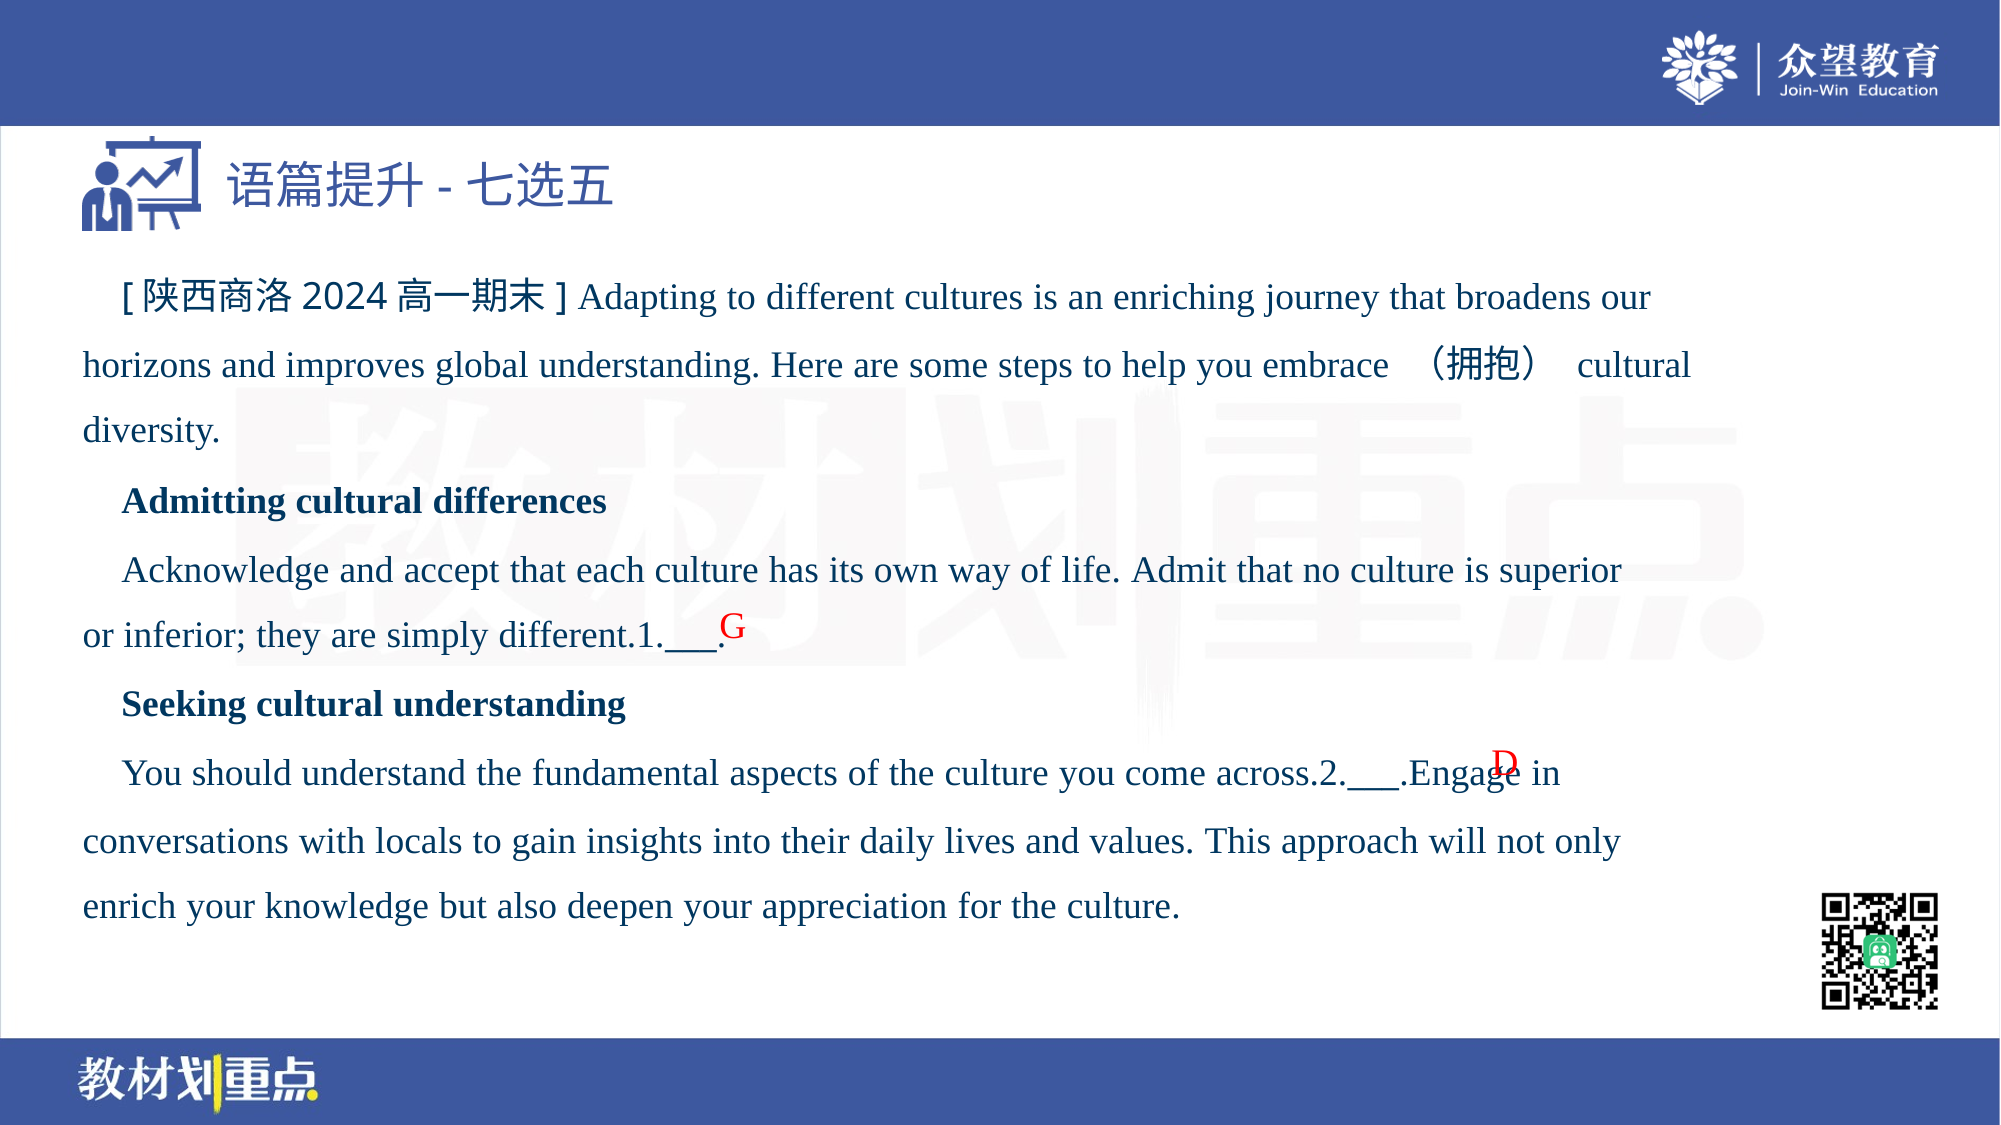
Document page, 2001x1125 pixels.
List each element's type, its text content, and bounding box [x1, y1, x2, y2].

text_box D [1477, 718, 1532, 777]
text_box Seeking cultural understanding You should understand the fundamental aspects of the culture you come across.2.___.Engage in conversations with locals to gain insights into their daily lives and values. This approach will not only enrich your knowledge but also deepen your appreciation for the culture. [82, 655, 1817, 919]
picture [0, 0, 2000, 1125]
text_box [陕西商洛2024高一期末] Adapting to different cultures is an enriching journey that broadens our horizons and improves global understanding. Here are some steps to help you embrace （拥抱） cultural diversity. [82, 247, 1817, 444]
text_box G [705, 581, 760, 640]
text_box Admitting cultural differences Acknowledge and accept that each culture has its own way of life. Admit that no culture is superior or inferior; they are simply different.1.___. [82, 452, 1817, 648]
